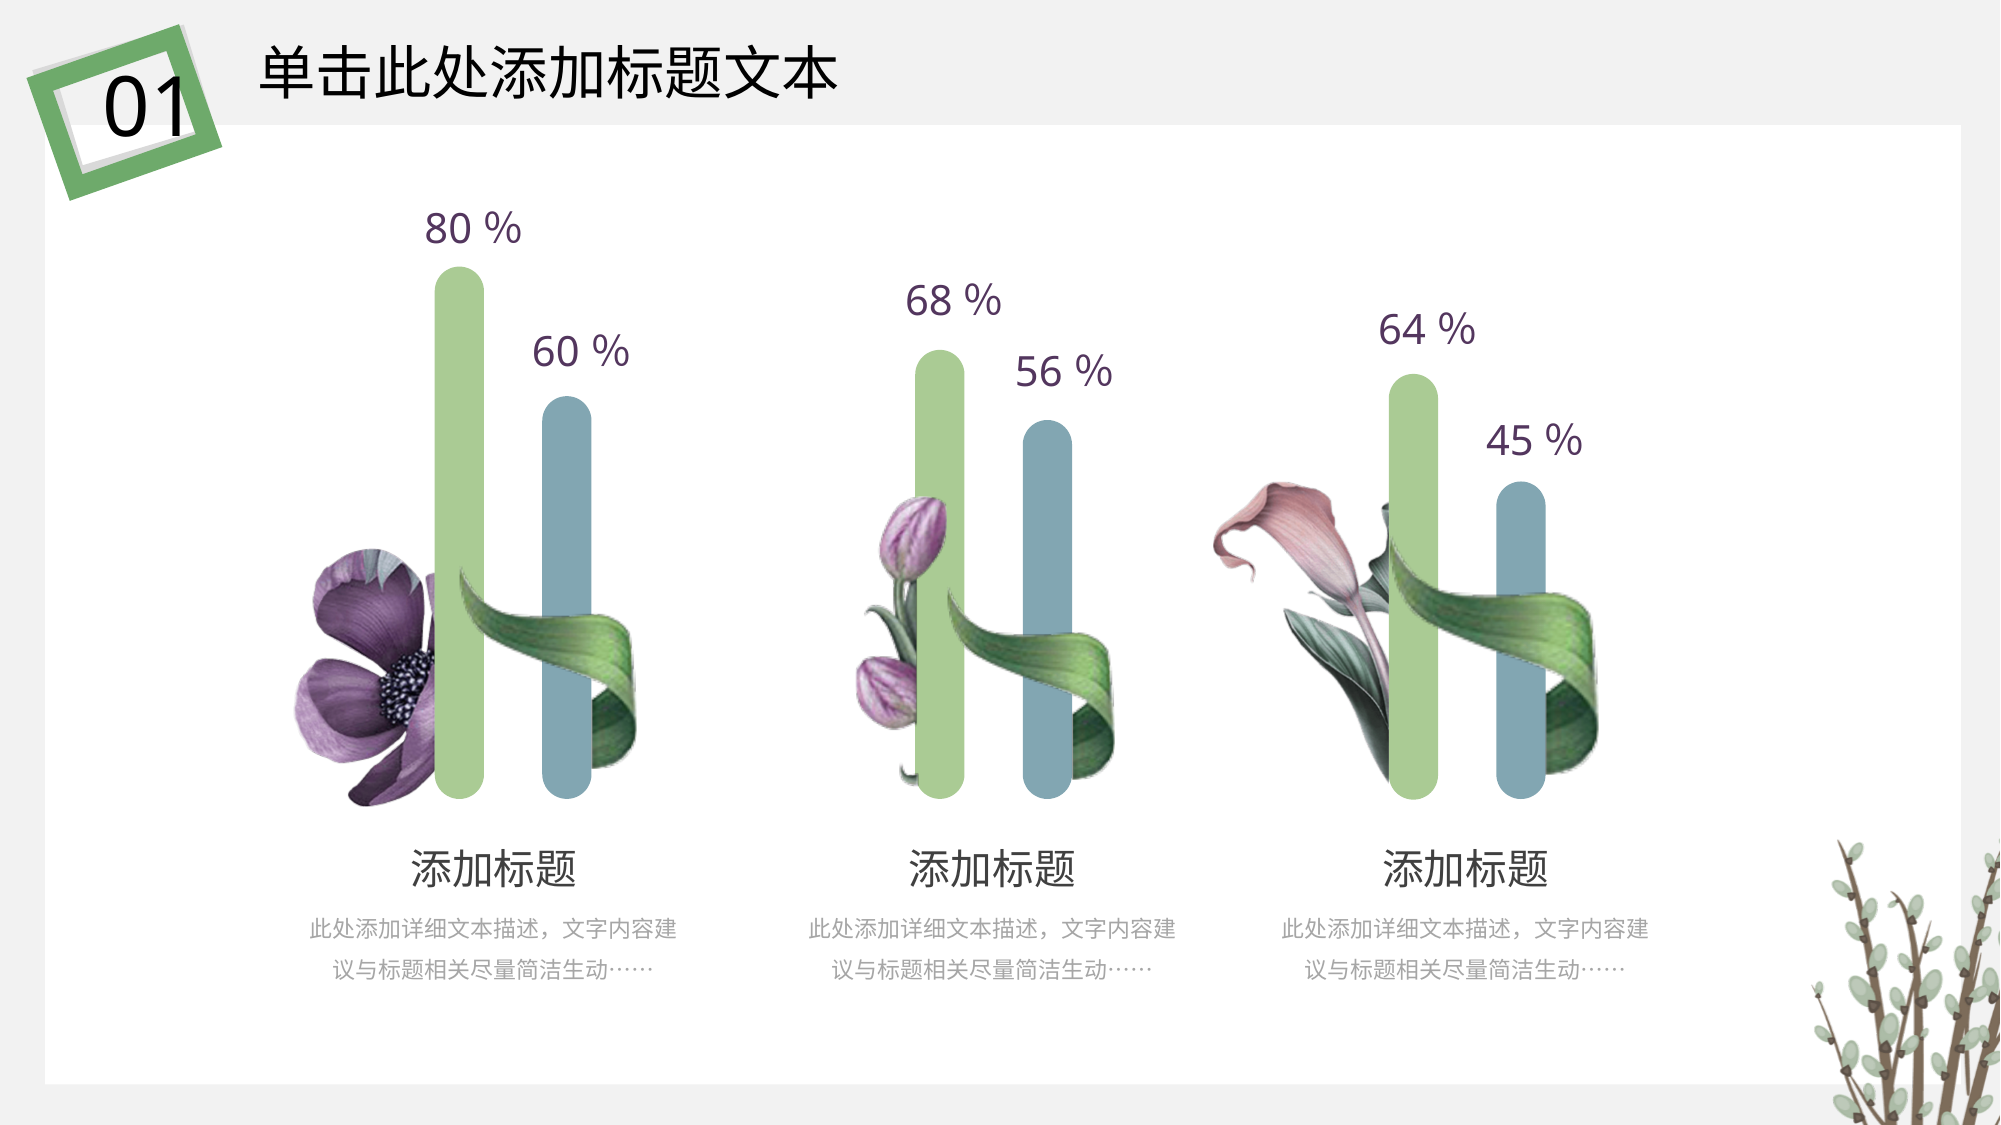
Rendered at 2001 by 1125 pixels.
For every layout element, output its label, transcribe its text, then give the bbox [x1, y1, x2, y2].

picture [1771, 782, 2000, 1125]
text_box 此处添加详细文本描述，文字内容建议与标题相关尽量简洁生动…… [1257, 893, 1674, 991]
text_box 添加标题 [894, 835, 1091, 900]
text_box 此处添加详细文本描述，文字内容建议与标题相关尽量简洁生动…… [285, 893, 703, 991]
text_box 单击此处添加标题文本 [242, 29, 855, 114]
text_box 此处添加详细文本描述，文字内容建议与标题相关尽量简洁生动…… [784, 893, 1201, 991]
text_box 添加标题 [395, 835, 593, 900]
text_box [292, 194, 1599, 807]
text_box 01 [87, 45, 213, 160]
text_box 添加标题 [1367, 835, 1564, 900]
